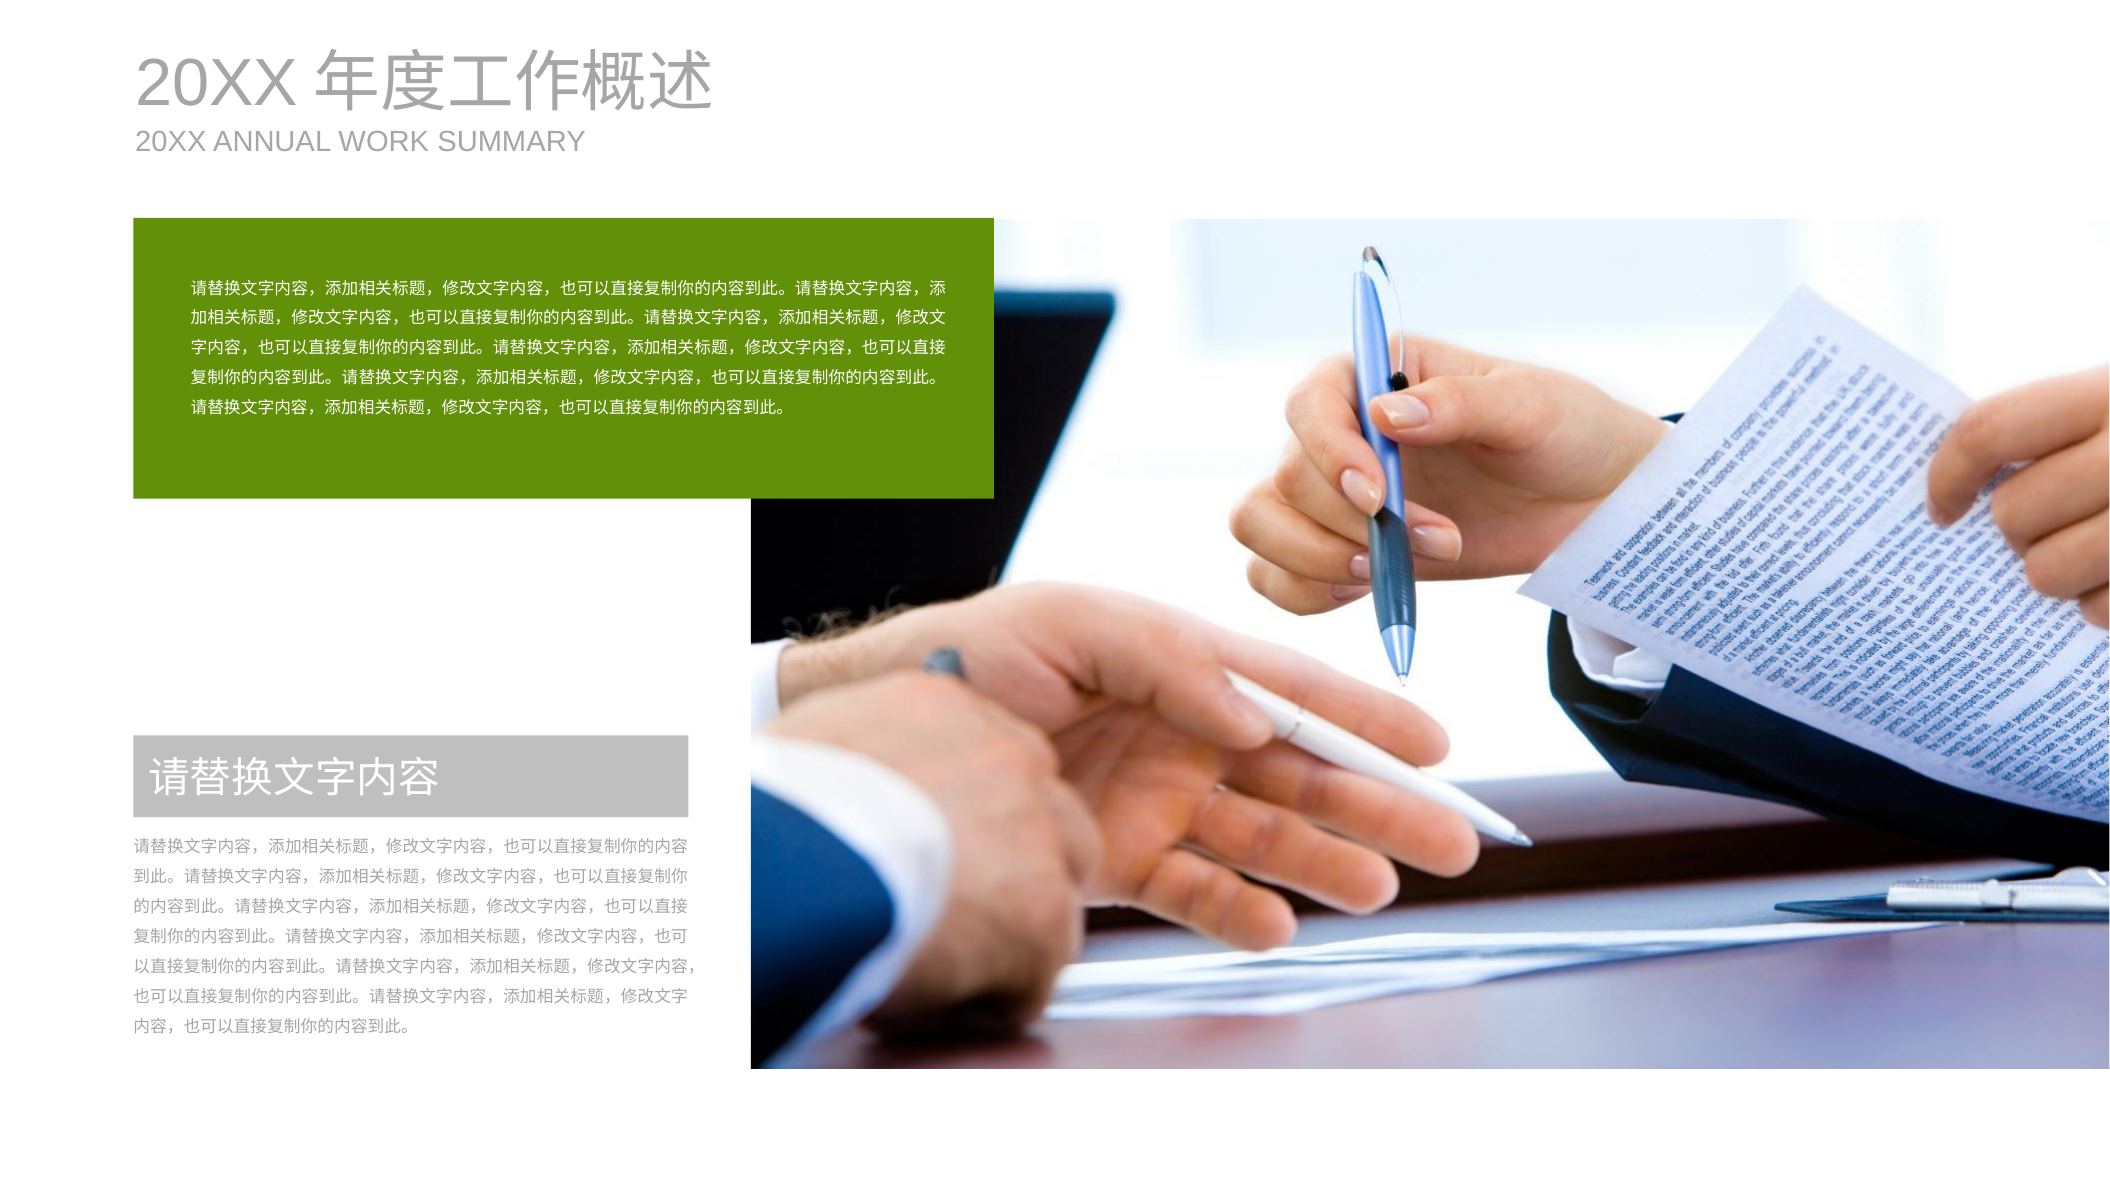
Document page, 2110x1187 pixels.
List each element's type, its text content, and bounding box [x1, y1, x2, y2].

text_box 20XX年度工作概述 [135, 38, 783, 119]
text_box 请替换文字内容 [132, 734, 689, 818]
text_box 请替换文字内容，添加相关标题，修改文字内容，也可以直接复制你的内容到此。请替换文字内容，添加相关标题，修改文字内容，也可以直接复制你的内容到此。请替换文字内容，添加相关标题，修改文字内容，也可以直接复制你的内容到此。请替换文字内容，添加相关标题，修改文字内容，也可以直接复制你的内容到此。请替换文字内容，添加相关标题，修改文字内容，也可以直接复制你的内容到此。请替换文字内容，添加相关标题，修改文字内容，也可以直接复制你的内容到此。 [190, 267, 947, 418]
text_box [750, 218, 2110, 1069]
text_box [132, 217, 995, 500]
text_box 20XX ANNUAL WORK SUMMARY [135, 122, 596, 158]
text_box 请替换文字内容，添加相关标题，修改文字内容，也可以直接复制你的内容到此。请替换文字内容，添加相关标题，修改文字内容，也可以直接复制你的内容到此。请替换文字内容，添加相关标题，修改文字内容，也可以直接复制你的内容到此。请替换文字内容，添加相关标题，修改文字内容，也可以直接复制你的内容到此。请替换文字内容，添加相关标题，修改文字内容，也可以直接复制你的内容到此。请替换文字内容，添加相关标题，修改文字内容，也可以直接复制你的内容到此。 [133, 825, 689, 1036]
